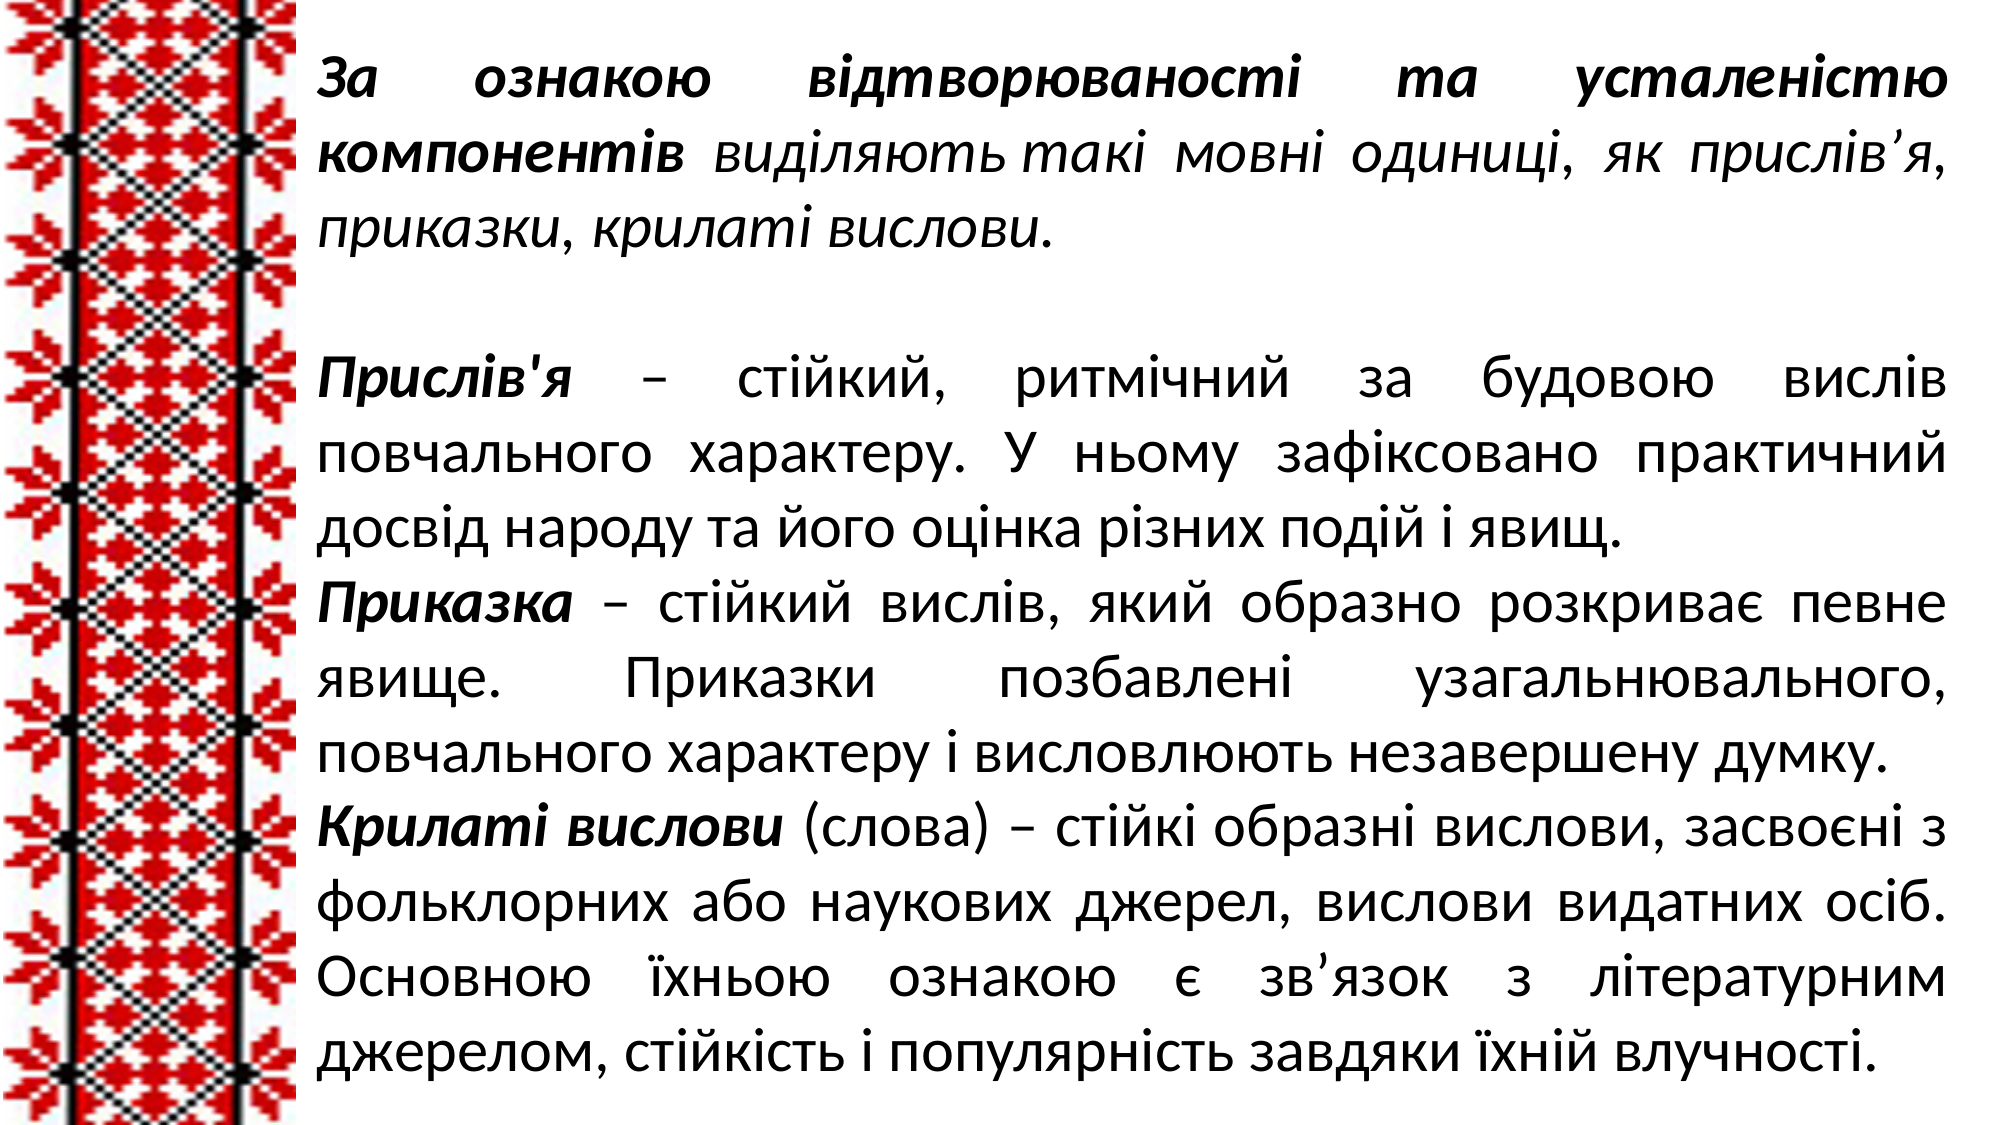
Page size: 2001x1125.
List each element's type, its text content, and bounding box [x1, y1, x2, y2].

picture [3, 0, 296, 1125]
text_box За ознакою відтворюваності та усталеністю компонентів виділяють такі мовні одиниці, як прислів’я, приказки, крилаті вислови. Прислів'я – стійкий, ритмічний за будовою вислів повчального характеру. У ньому зафіксовано практичний досвід народу та його оцінка різних подій і явищ. Приказка – стійкий вислів, який образно розкриває певне явище. Приказки позбавлені узагальнювального, повчального характеру і висловлюють незавершену думку. Крилаті вислови (слова) – стійкі образні вислови, засвоєні з фольклорних або наукових джерел, вислови видатних осіб. Основною їхньою ознакою є зв’язок з літературним джерелом, стійкість і популярність завдяки їхній влучності. [302, 27, 1965, 1092]
